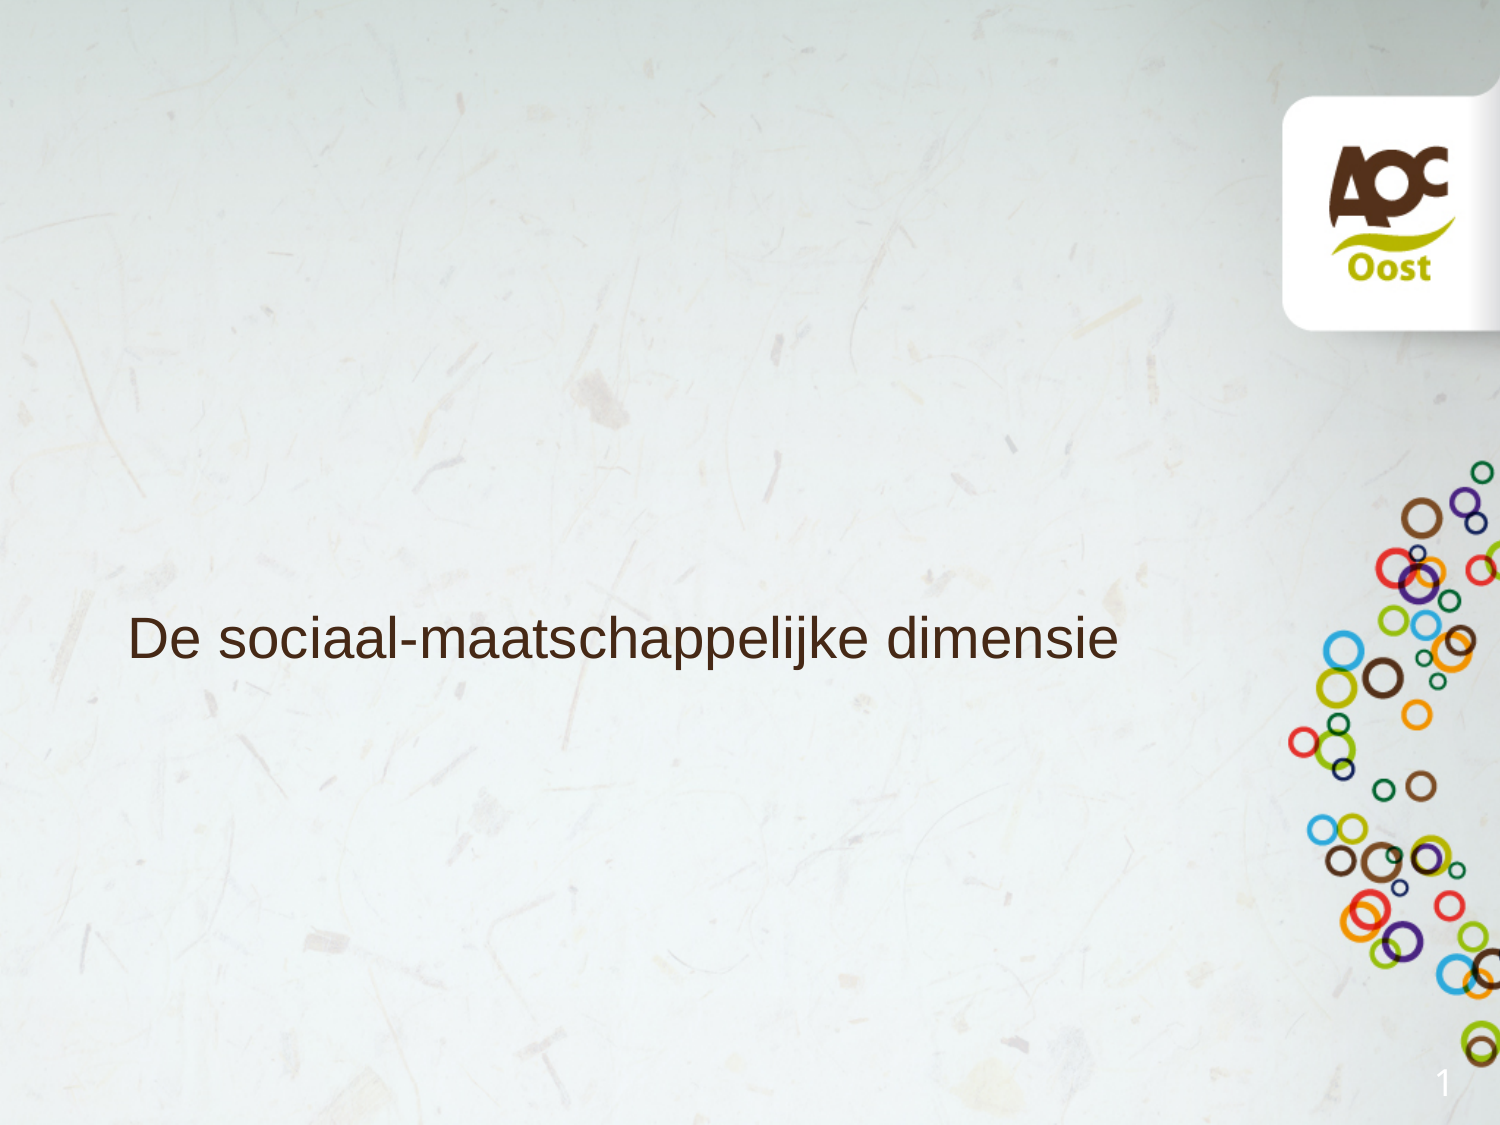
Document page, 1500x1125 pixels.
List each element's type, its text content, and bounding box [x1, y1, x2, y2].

picture [0, 0, 1500, 1125]
subtitle De sociaal-maatschappelijke dimensie [112, 592, 1388, 790]
slide_number 1 [1418, 1051, 1479, 1112]
